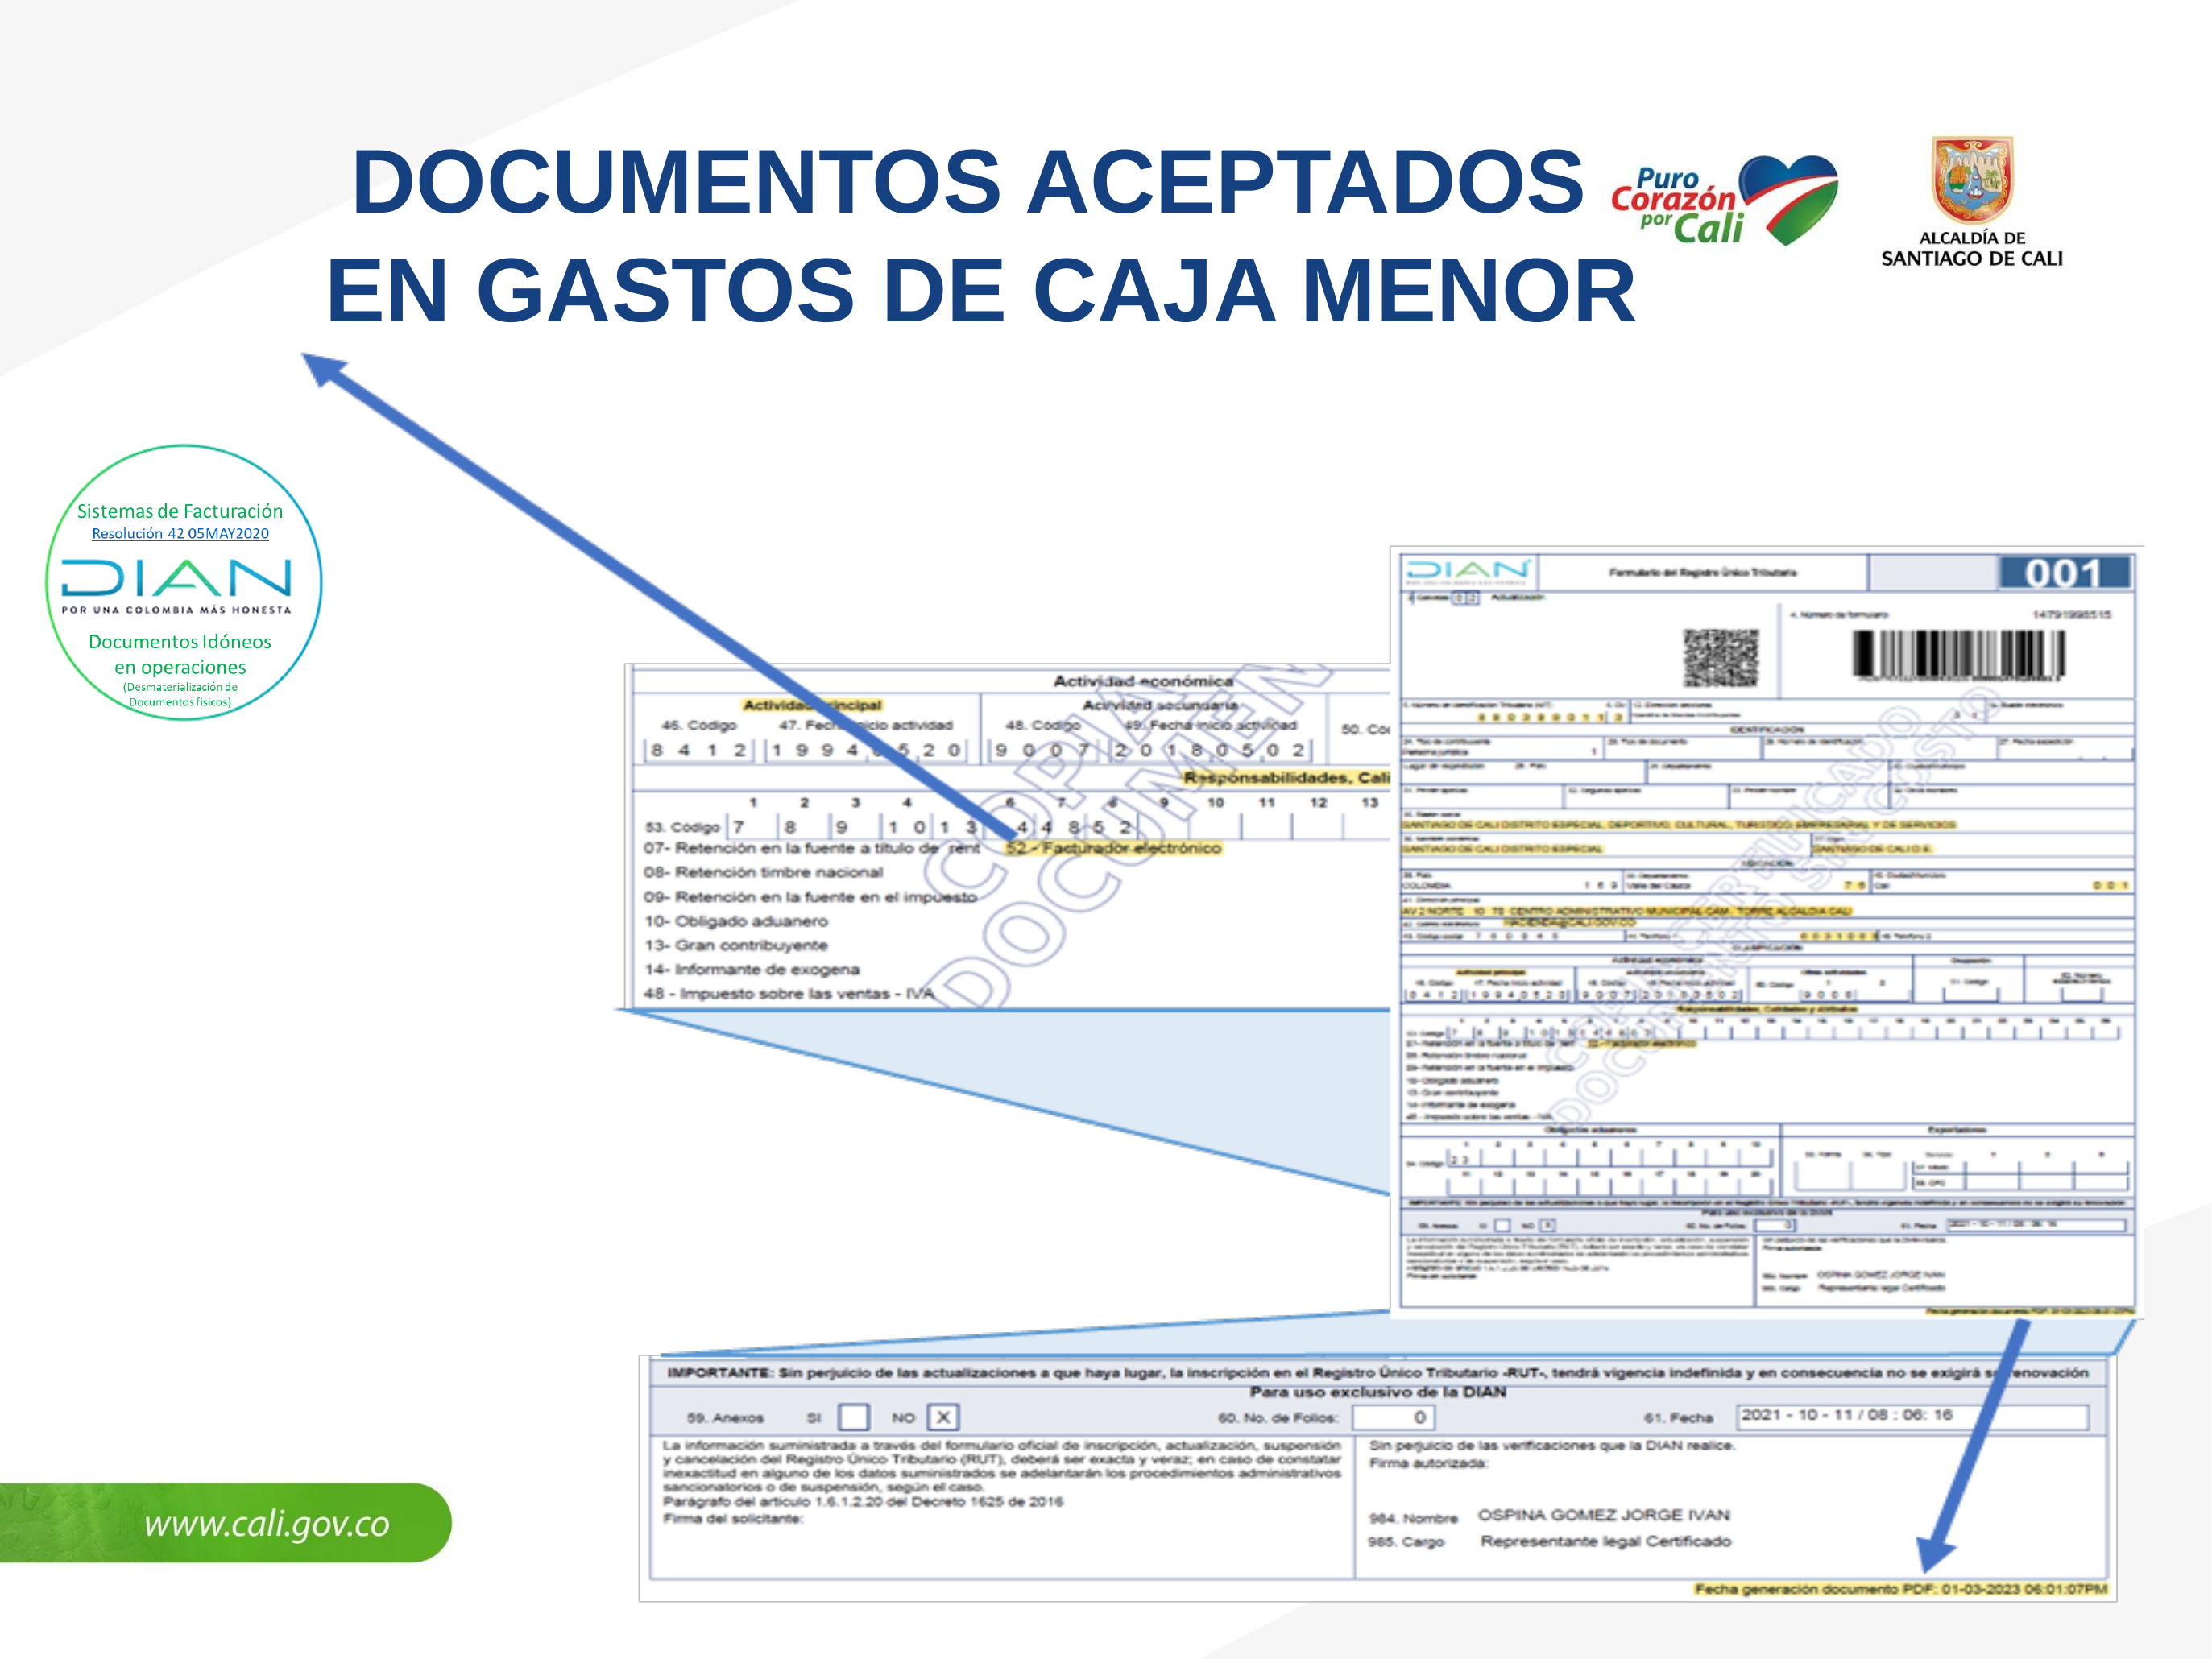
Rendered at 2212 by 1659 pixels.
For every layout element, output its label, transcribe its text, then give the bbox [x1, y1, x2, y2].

picture [0, 0, 2212, 1659]
text_box DOCUMENTOS ACEPTADOS EN GASTOS DE CAJA MENOR [67, 110, 1896, 318]
